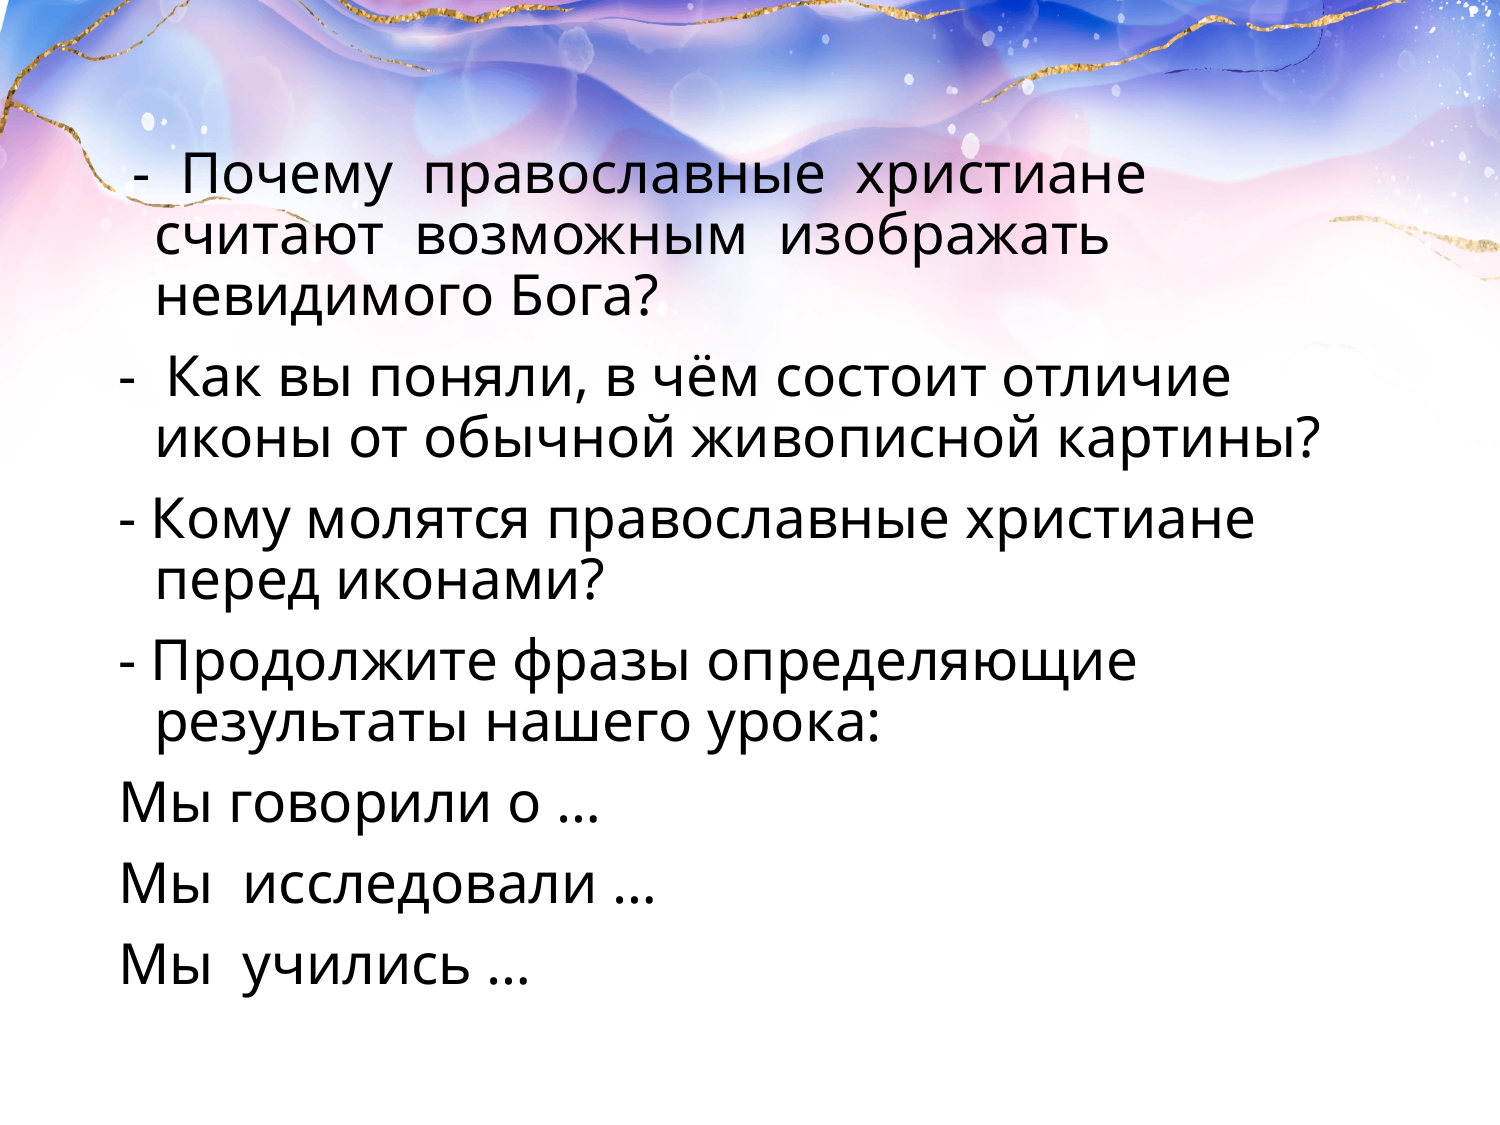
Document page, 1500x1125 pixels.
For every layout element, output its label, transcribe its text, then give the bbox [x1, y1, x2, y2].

title [103, 59, 1397, 137]
picture [0, 0, 1500, 1125]
list - Почему православные христиане считают возможным изображать невидимого Бога? - Как вы поняли, в чём состоит отличие иконы от обычной живописной картины? - Кому молятся православные христиане перед иконами? - Продолжите фразы определяющие результаты нашего урока: Мы говорили о … Мы исследовали … Мы учились … [103, 137, 1397, 1014]
